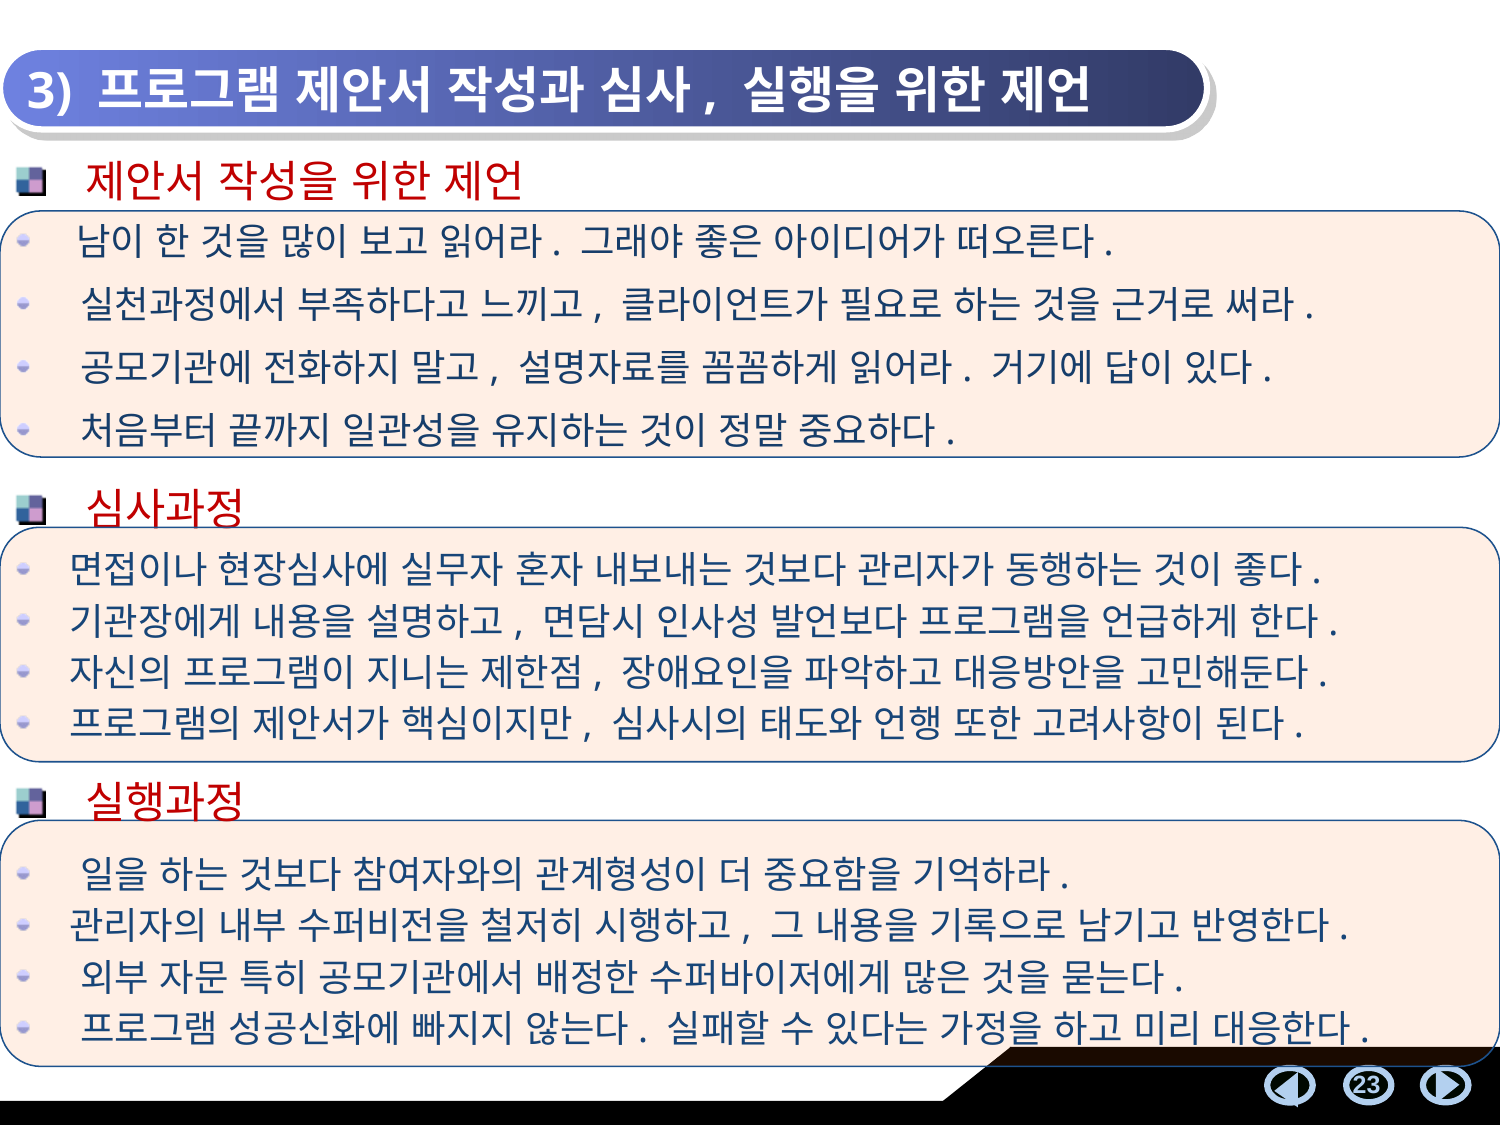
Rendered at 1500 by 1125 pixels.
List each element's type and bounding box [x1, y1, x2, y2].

text_box [0, 46, 1500, 1067]
